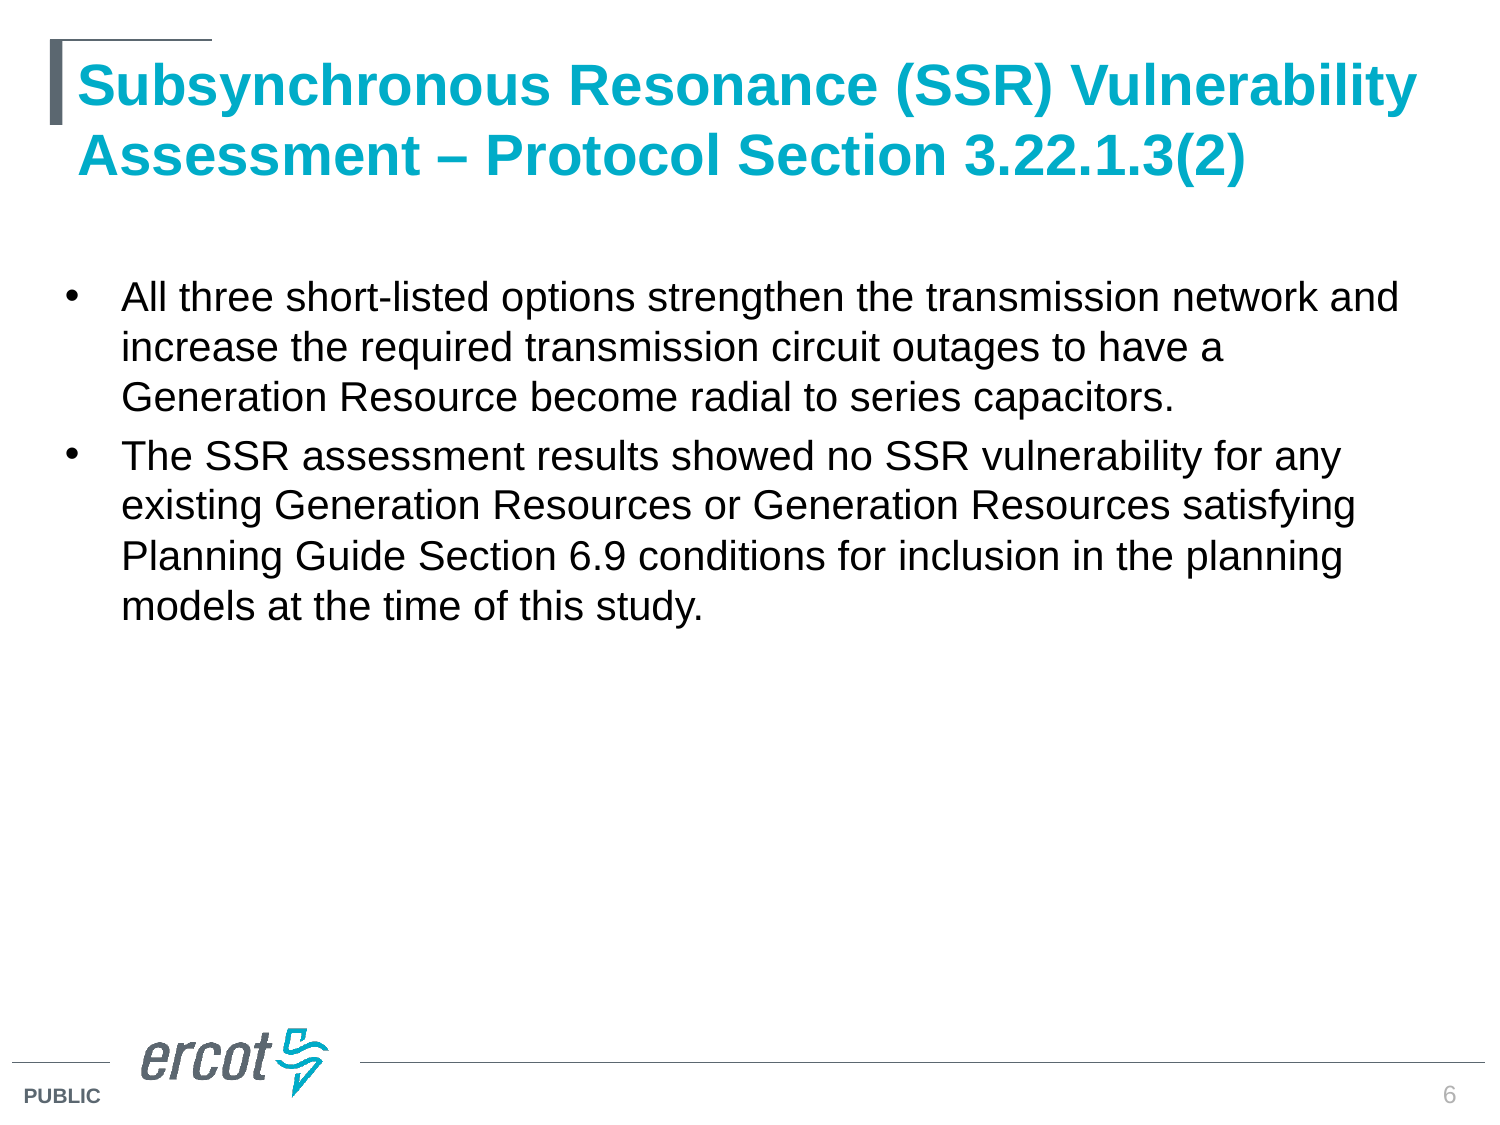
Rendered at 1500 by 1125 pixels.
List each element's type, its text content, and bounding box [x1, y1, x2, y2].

slide_number 6 [1412, 1076, 1488, 1112]
picture [137, 1024, 332, 1100]
list All three short-listed options strengthen the transmission network and increase the required transmission circuit outages to have a Generation Resource become radial to series capacitors. The SSR assessment results showed no SSR vulnerability for any existing Generation Resources or Generation Resources satisfying Planning Guide Section 6.9 conditions for inclusion in the planning models at the time of this study. [50, 262, 1450, 972]
title Subsynchronous Resonance (SSR) Vulnerability Assessment – Protocol Section 3.22.1.3(2) [62, 39, 1450, 228]
